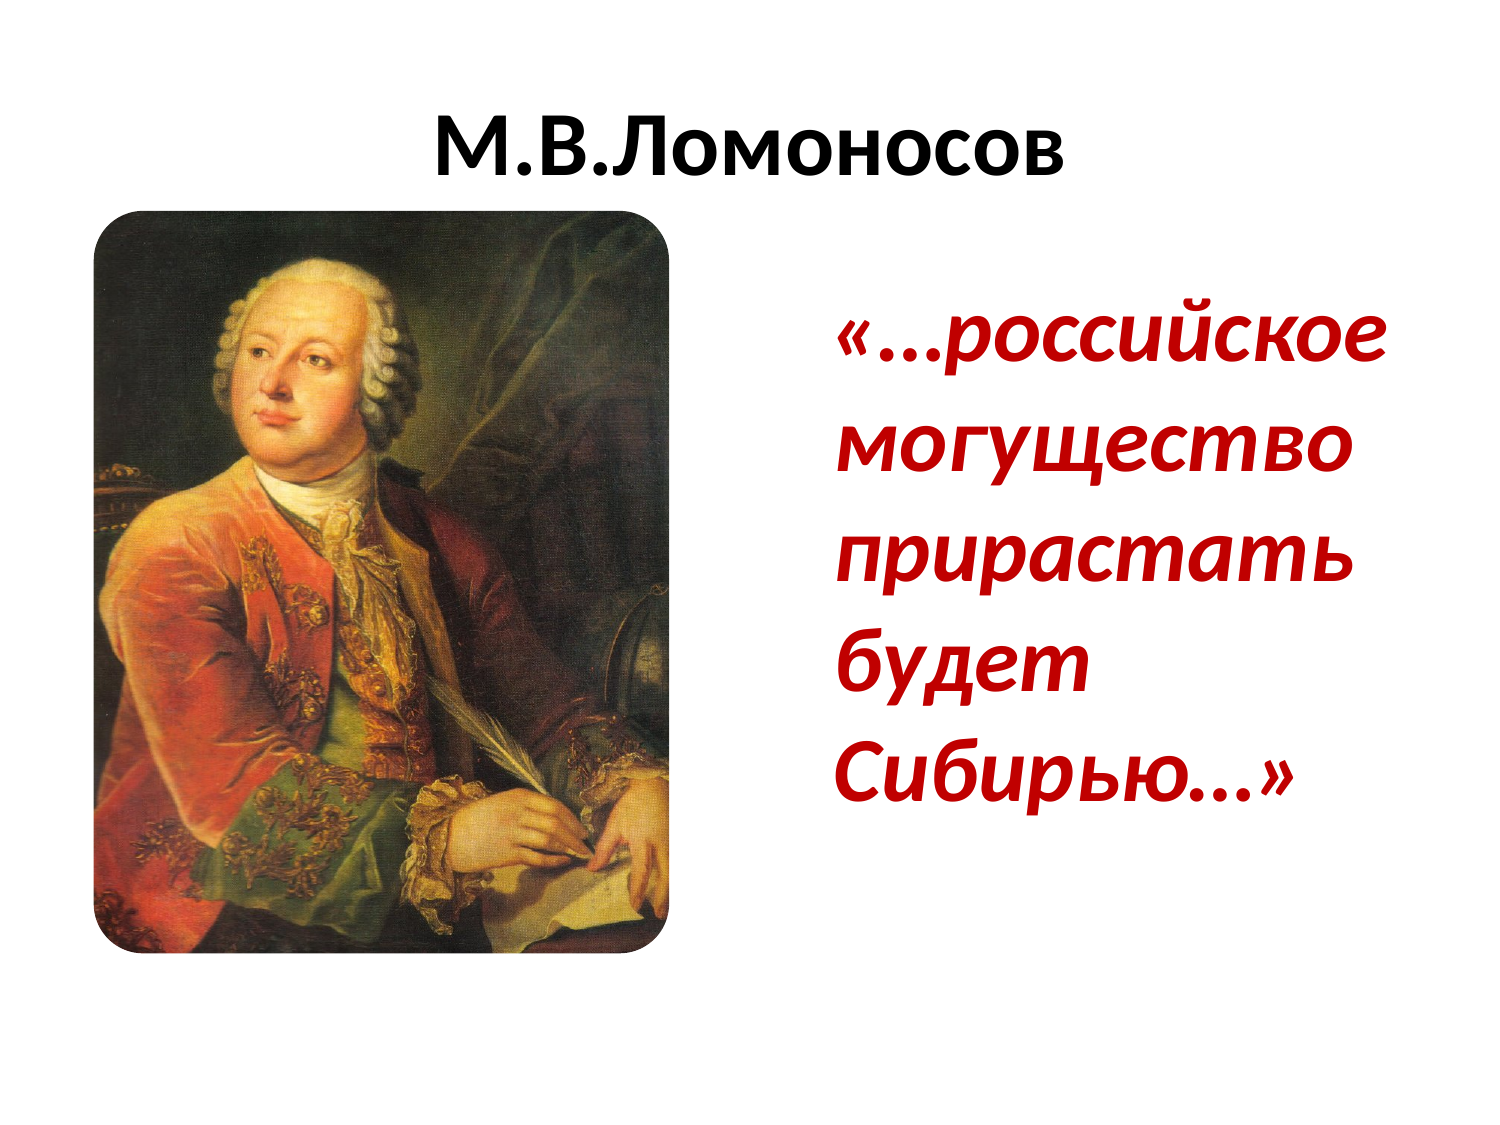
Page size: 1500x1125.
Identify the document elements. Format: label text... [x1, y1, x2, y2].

list «…российское могущество прирастать будет Сибирью…» [762, 262, 1425, 1005]
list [93, 210, 670, 954]
title М.В.Ломоносов [75, 45, 1425, 233]
